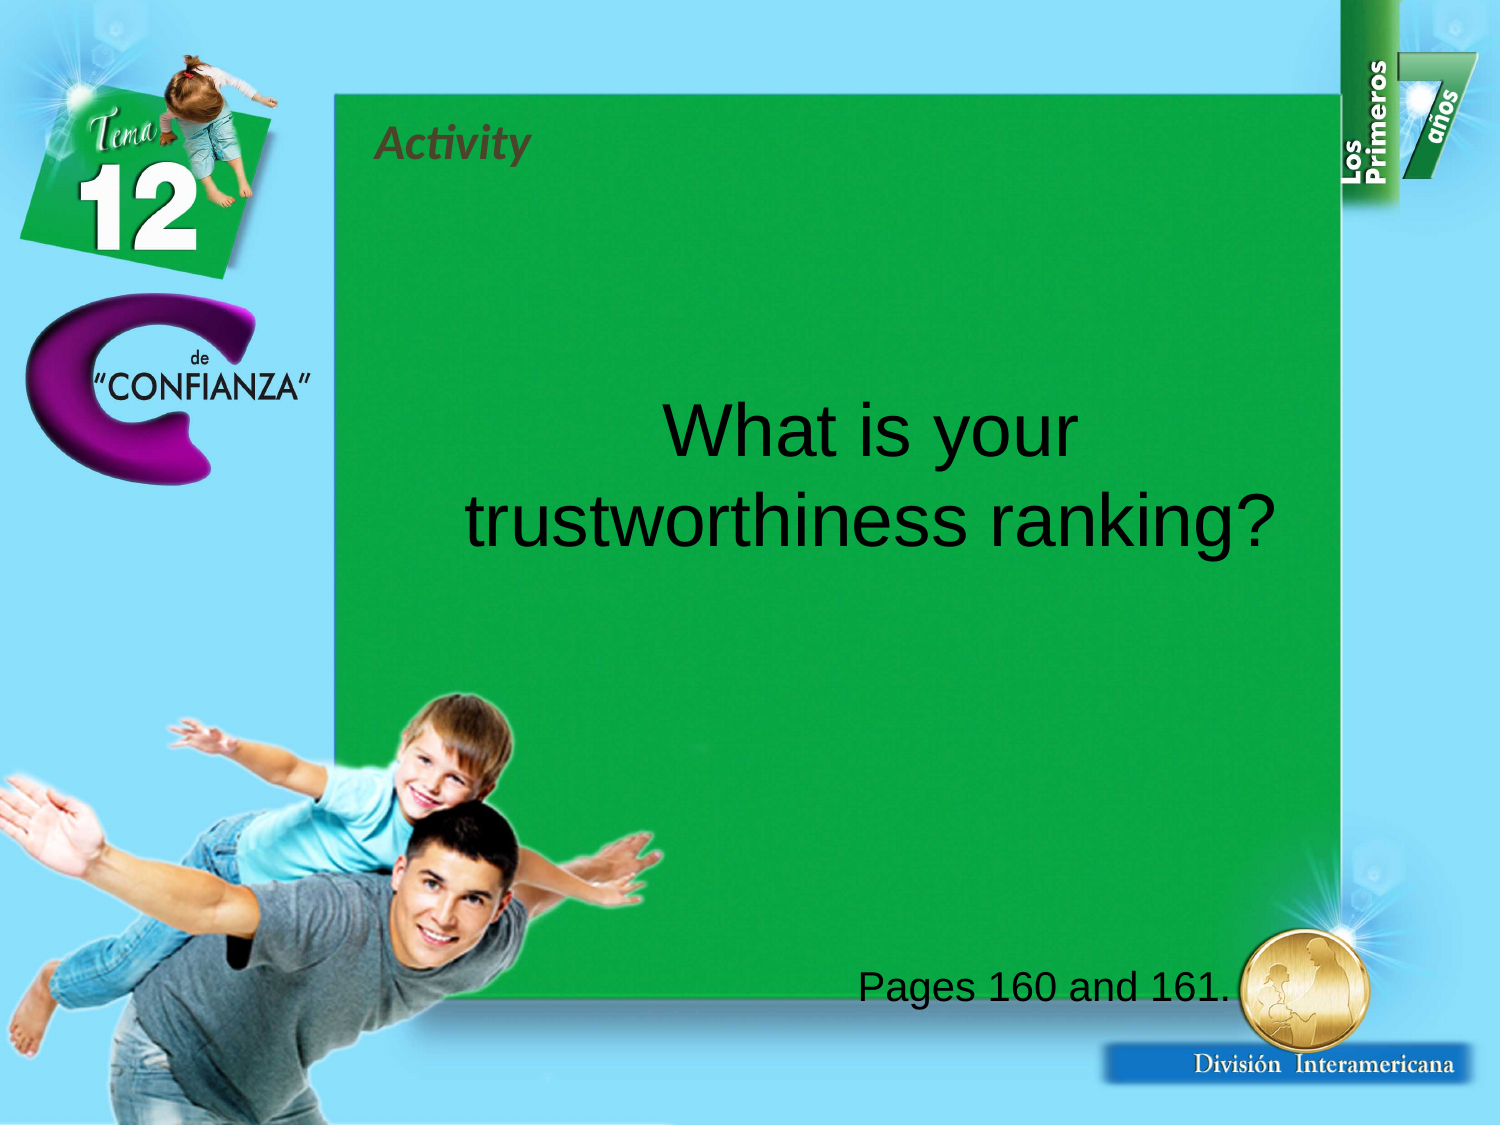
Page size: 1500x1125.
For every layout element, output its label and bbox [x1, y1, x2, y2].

picture [0, 0, 1500, 1125]
text_box [359, 101, 1329, 1019]
